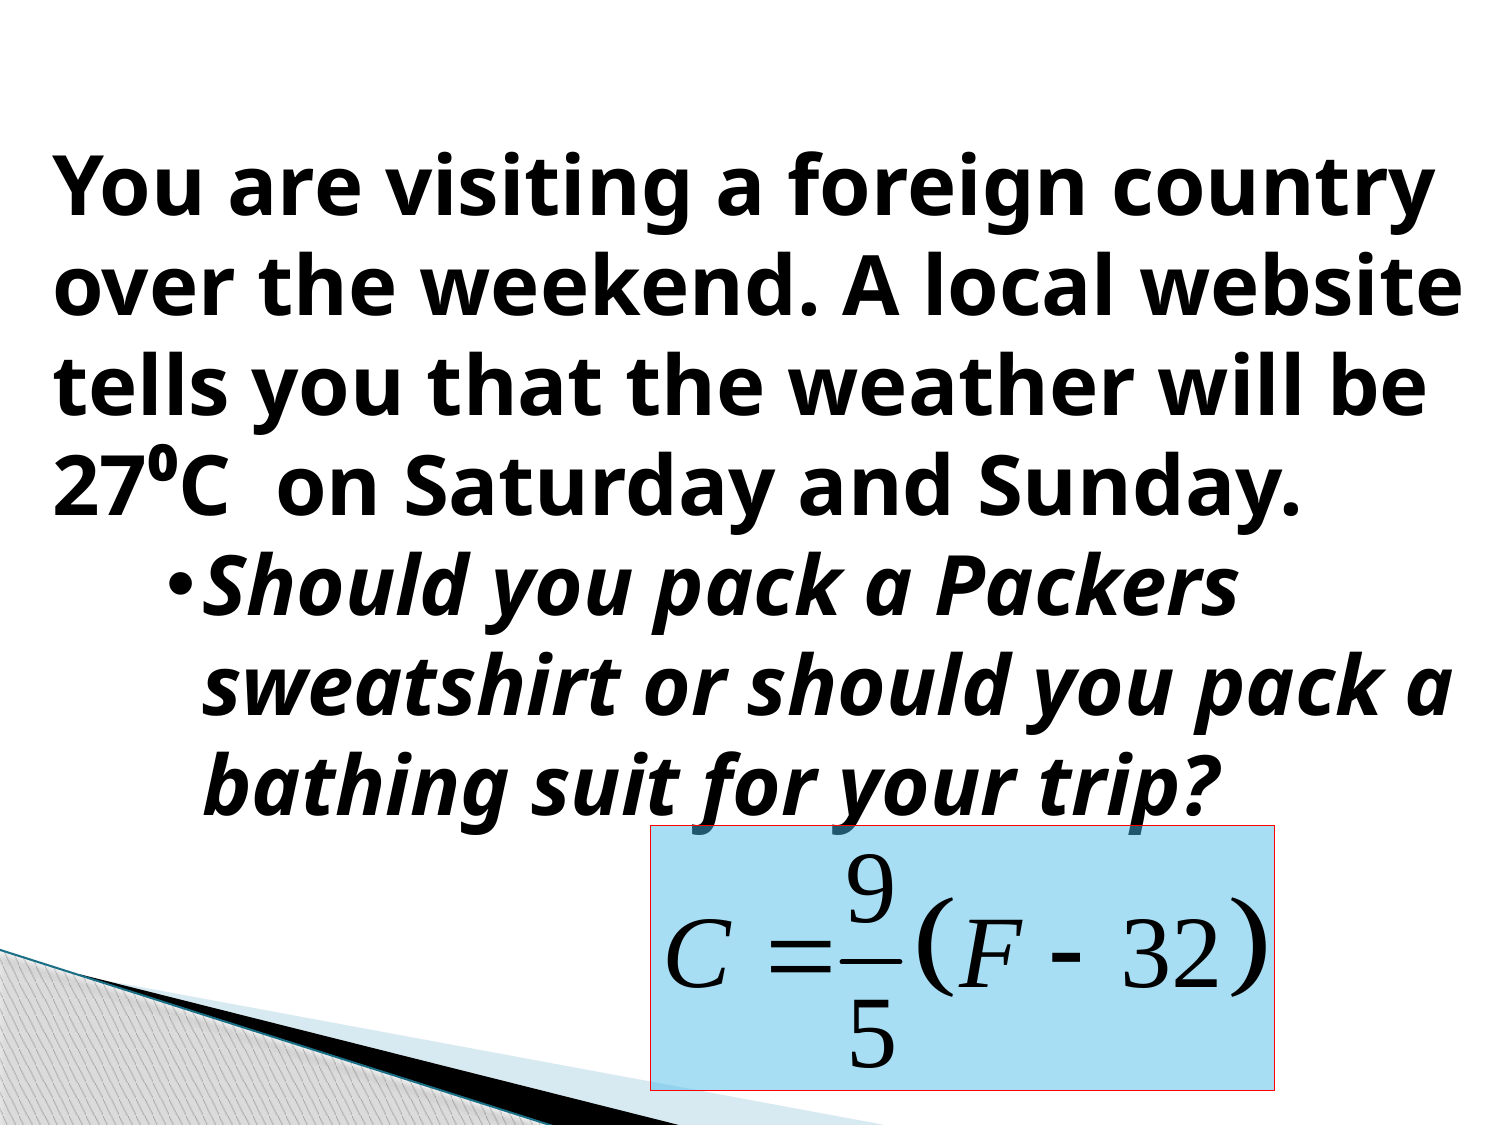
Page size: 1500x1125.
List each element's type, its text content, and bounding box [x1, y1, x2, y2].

text_box You are visiting a foreign country over the weekend. A local website tells you that the weather will be 27⁰C on Saturday and Sunday. Should you pack a Packers sweatshirt or should you pack a bathing suit for your trip? [37, 125, 1500, 840]
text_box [649, 824, 1276, 1091]
